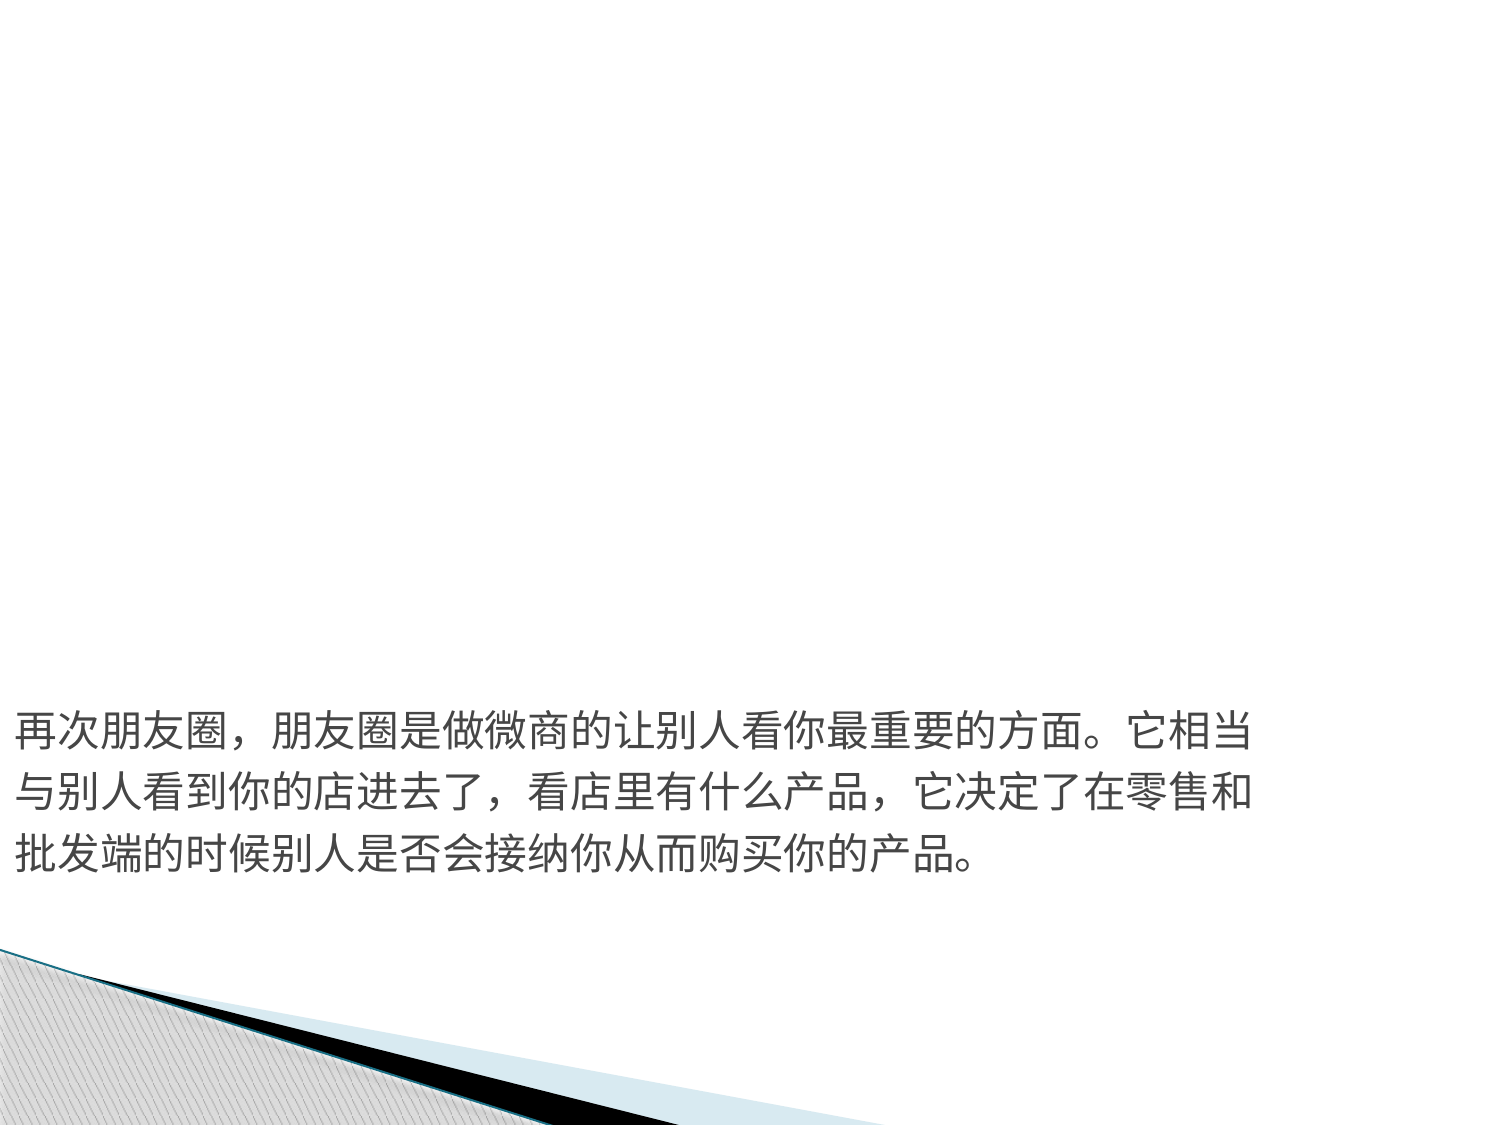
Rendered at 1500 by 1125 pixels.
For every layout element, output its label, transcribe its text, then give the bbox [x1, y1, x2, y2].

title 再次朋友圈，朋友圈是做微商的让别人看你最重要的方面。它相当与别人看到你的店进去了，看店里有什么产品，它决定了在零售和批发端的时候别人是否会接纳你从而购买你的产品。 [0, 668, 1275, 910]
